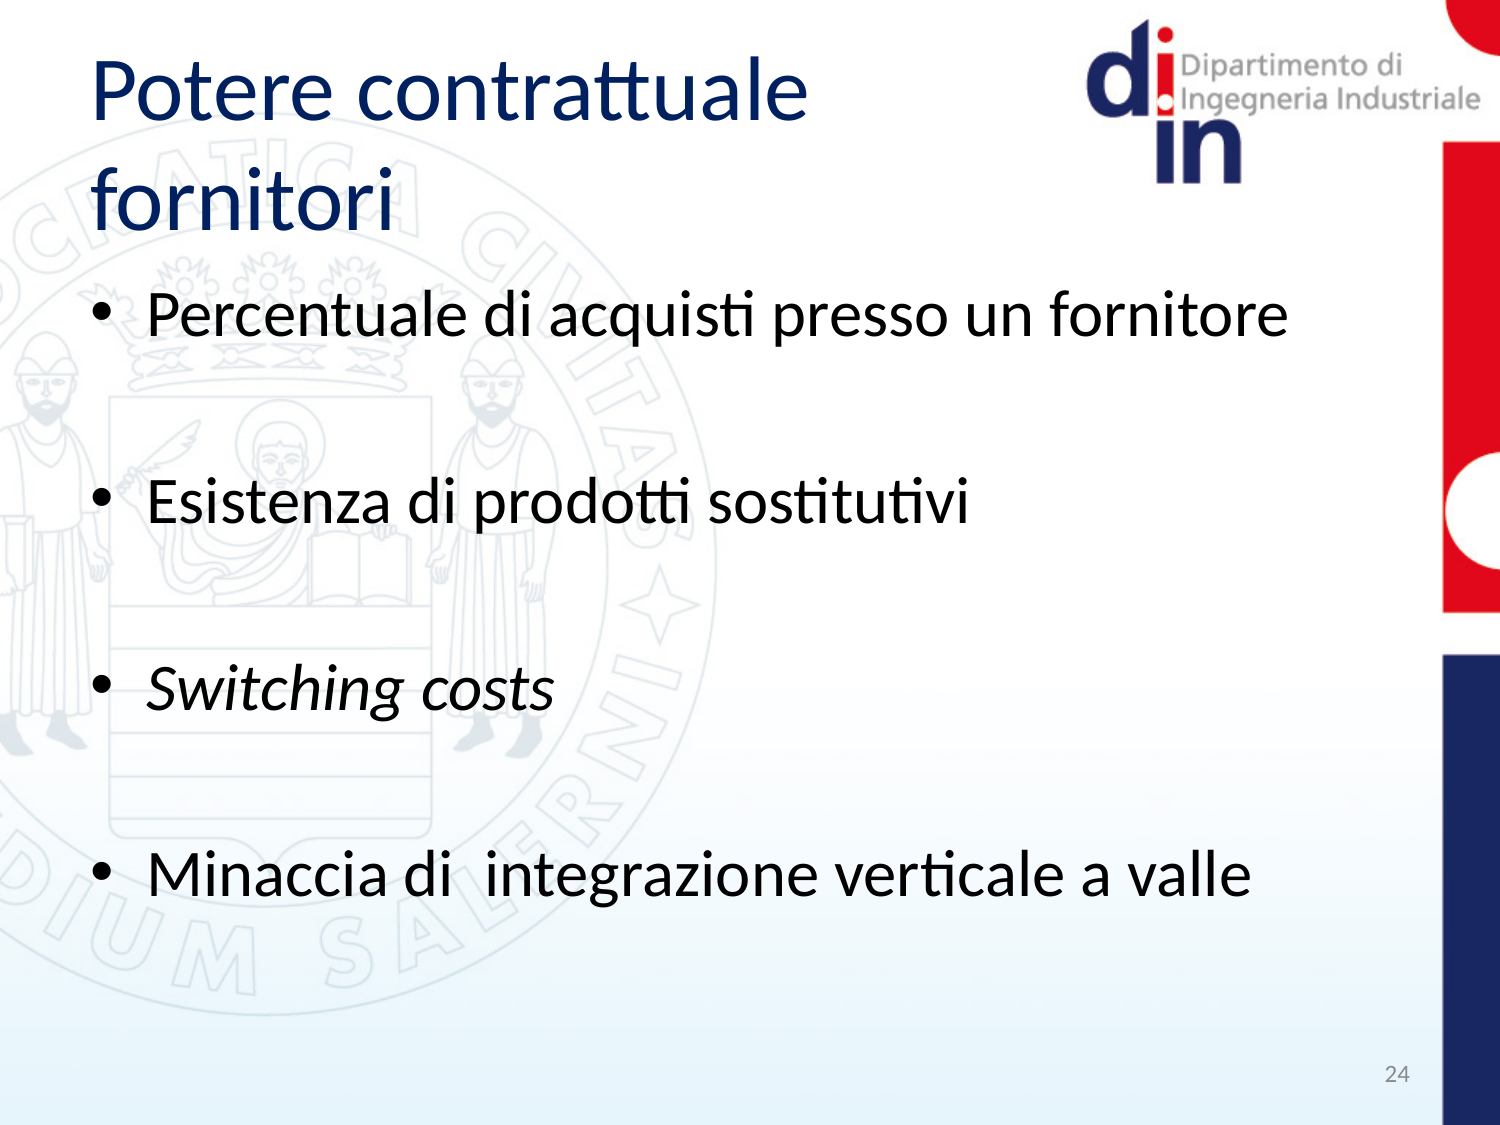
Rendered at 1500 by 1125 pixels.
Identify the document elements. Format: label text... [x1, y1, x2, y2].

list Percentuale di acquisti presso un fornitore Esistenza di prodotti sostitutivi Switching costs Minaccia di integrazione verticale a valle [74, 262, 1426, 1006]
title Potere contrattuale fornitori [74, 44, 1070, 233]
picture [0, 0, 1500, 1125]
slide_number 24 [1257, 1042, 1425, 1103]
